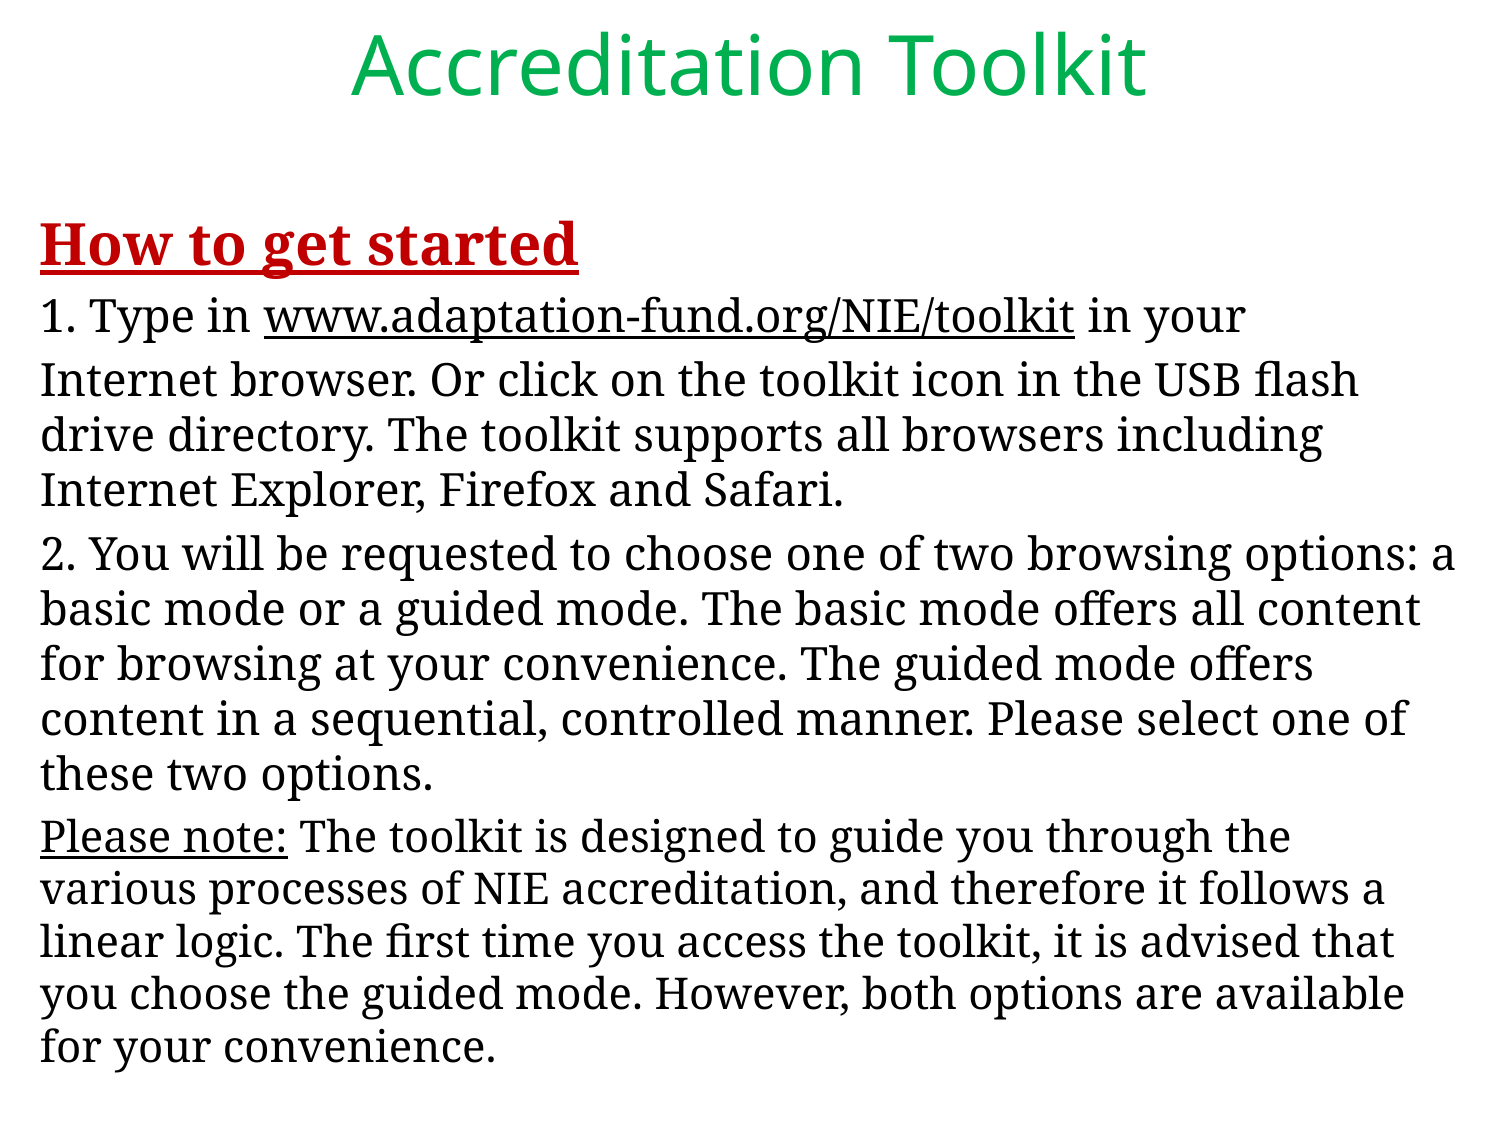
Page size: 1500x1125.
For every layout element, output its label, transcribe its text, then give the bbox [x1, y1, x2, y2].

title Accreditation Toolkit [75, 0, 1425, 200]
list How to get started 1. Type in www.adaptation-fund.org/NIE/toolkit in your Internet browser. Or click on the toolkit icon in the USB flash drive directory. The toolkit supports all browsers including Internet Explorer, Firefox and Safari. 2. You will be requested to choose one of two browsing options: a basic mode or a guided mode. The basic mode offers all content for browsing at your convenience. The guided mode offers content in a sequential, controlled manner. Please select one of these two options. Please note: The toolkit is designed to guide you through the various processes of NIE accreditation, and therefore it follows a linear logic. The first time you access the toolkit, it is advised that you choose the guided mode. However, both options are available for your convenience. [24, 200, 1475, 1025]
